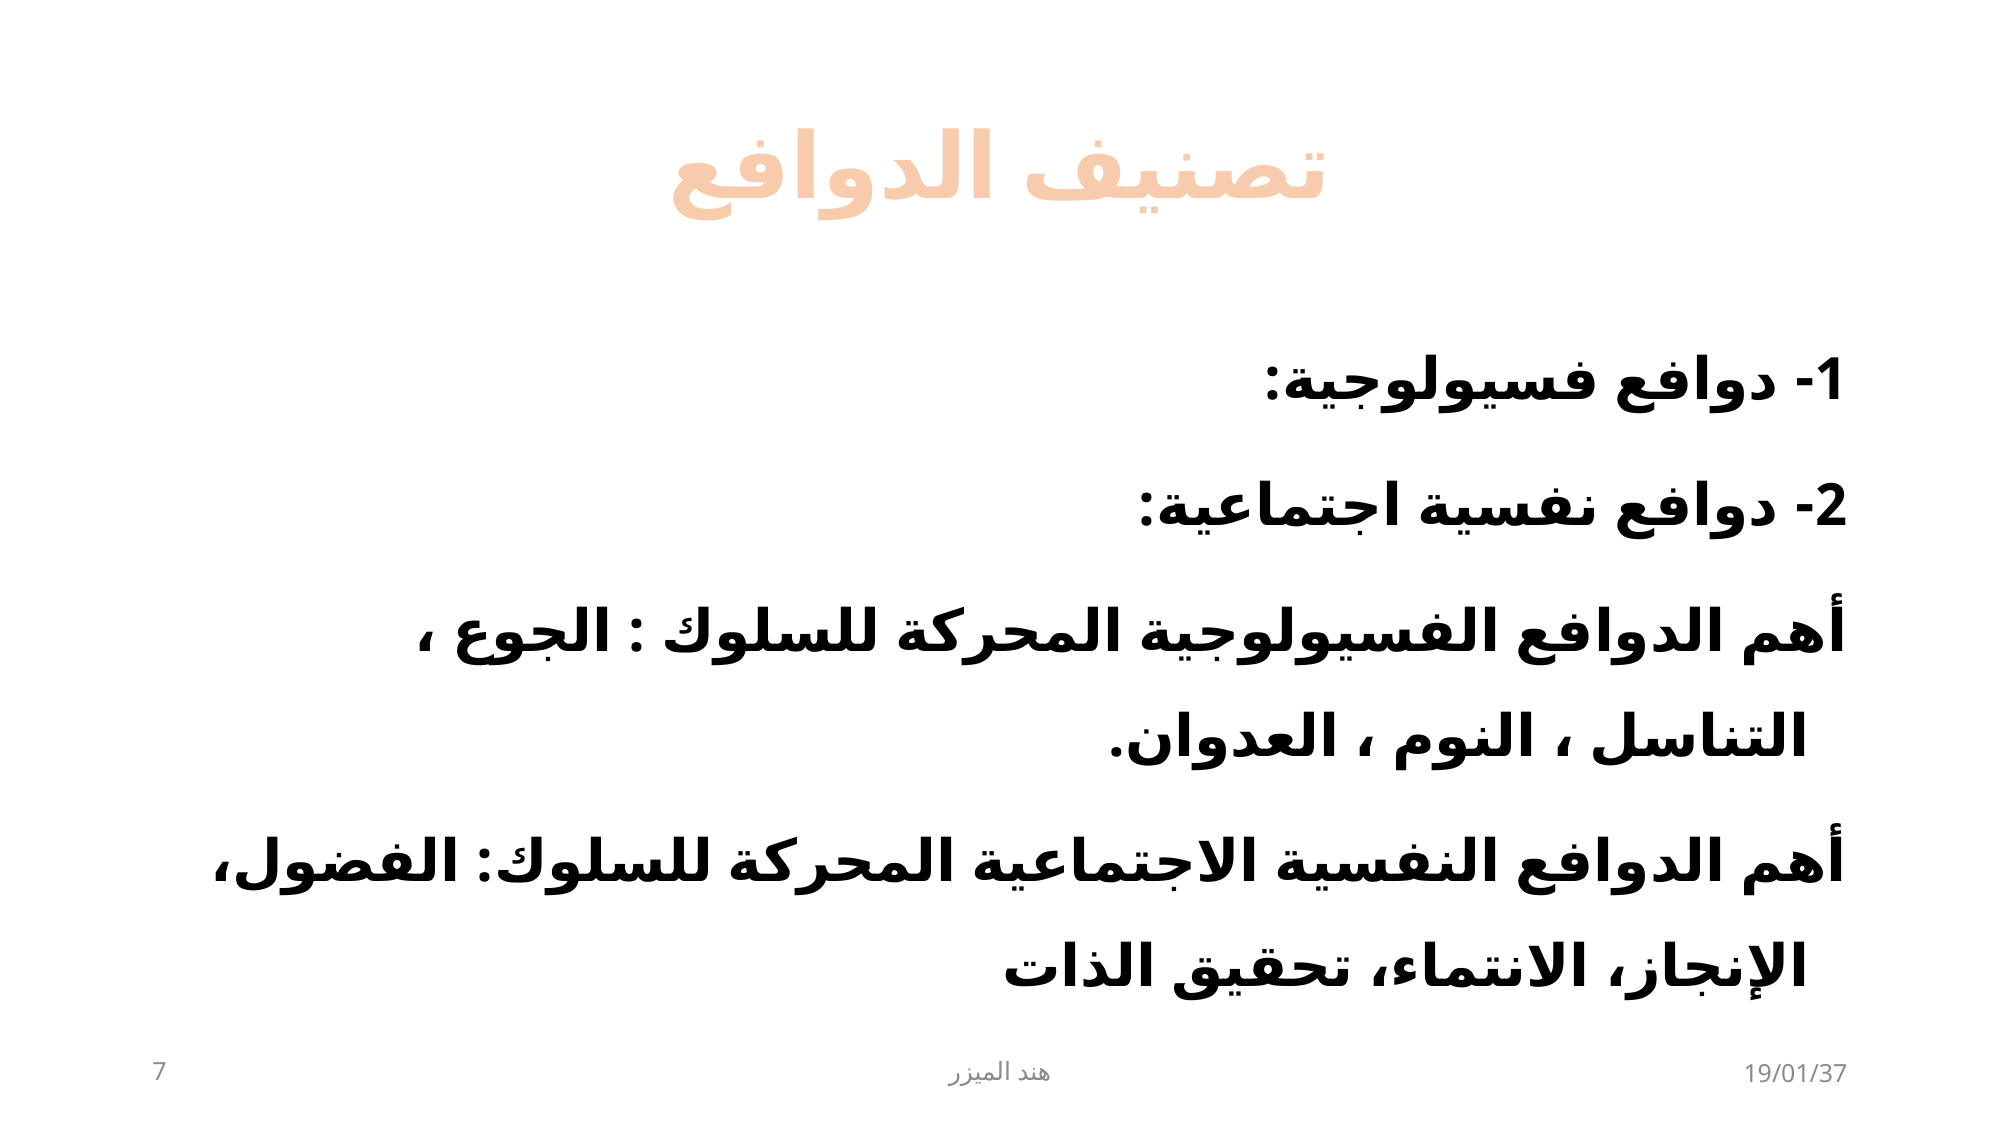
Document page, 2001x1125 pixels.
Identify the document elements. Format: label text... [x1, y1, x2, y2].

footer هند الميزر [662, 1042, 1338, 1103]
slide_number 7 [137, 1042, 588, 1103]
list 1- دوافع فسيولوجية: 2- دوافع نفسية اجتماعية: أهم الدوافع الفسيولوجية المحركة للسلوك : الجوع ، التناسل ، النوم ، العدوان. أهم الدوافع النفسية الاجتماعية المحركة للسلوك: الفضول، الإنجاز، الانتماء، تحقيق الذات [137, 299, 1863, 1014]
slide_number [1412, 1042, 1863, 1103]
title تصنيف الدوافع [137, 59, 1863, 278]
